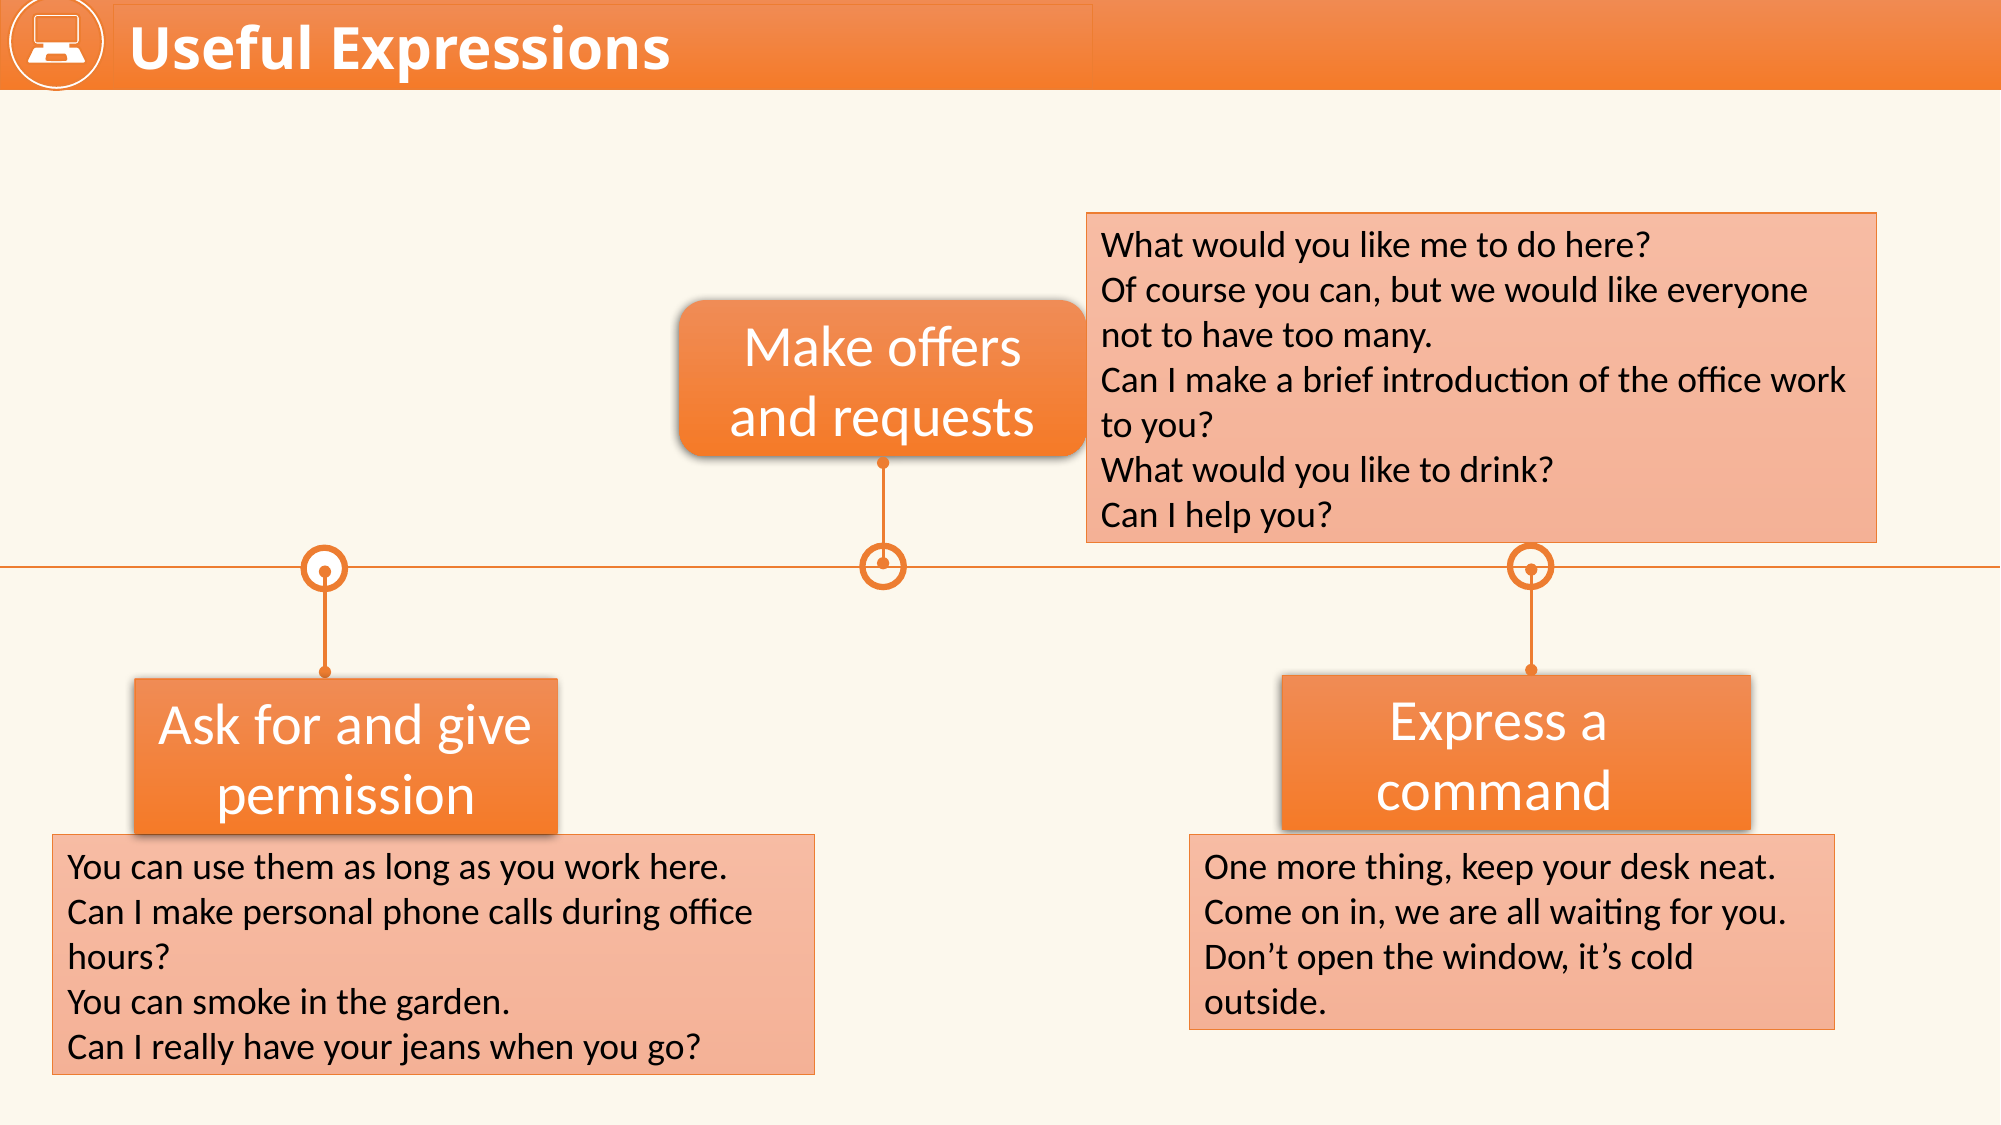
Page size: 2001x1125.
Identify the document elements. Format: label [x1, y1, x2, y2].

text_box [0, 0, 8, 90]
text_box [52, 678, 815, 1075]
text_box [1509, 545, 1552, 670]
text_box [1189, 674, 1835, 985]
text_box [679, 213, 1877, 544]
text_box [862, 462, 904, 587]
text_box [105, 0, 2000, 90]
text_box [8, 0, 105, 90]
text_box [303, 547, 346, 673]
